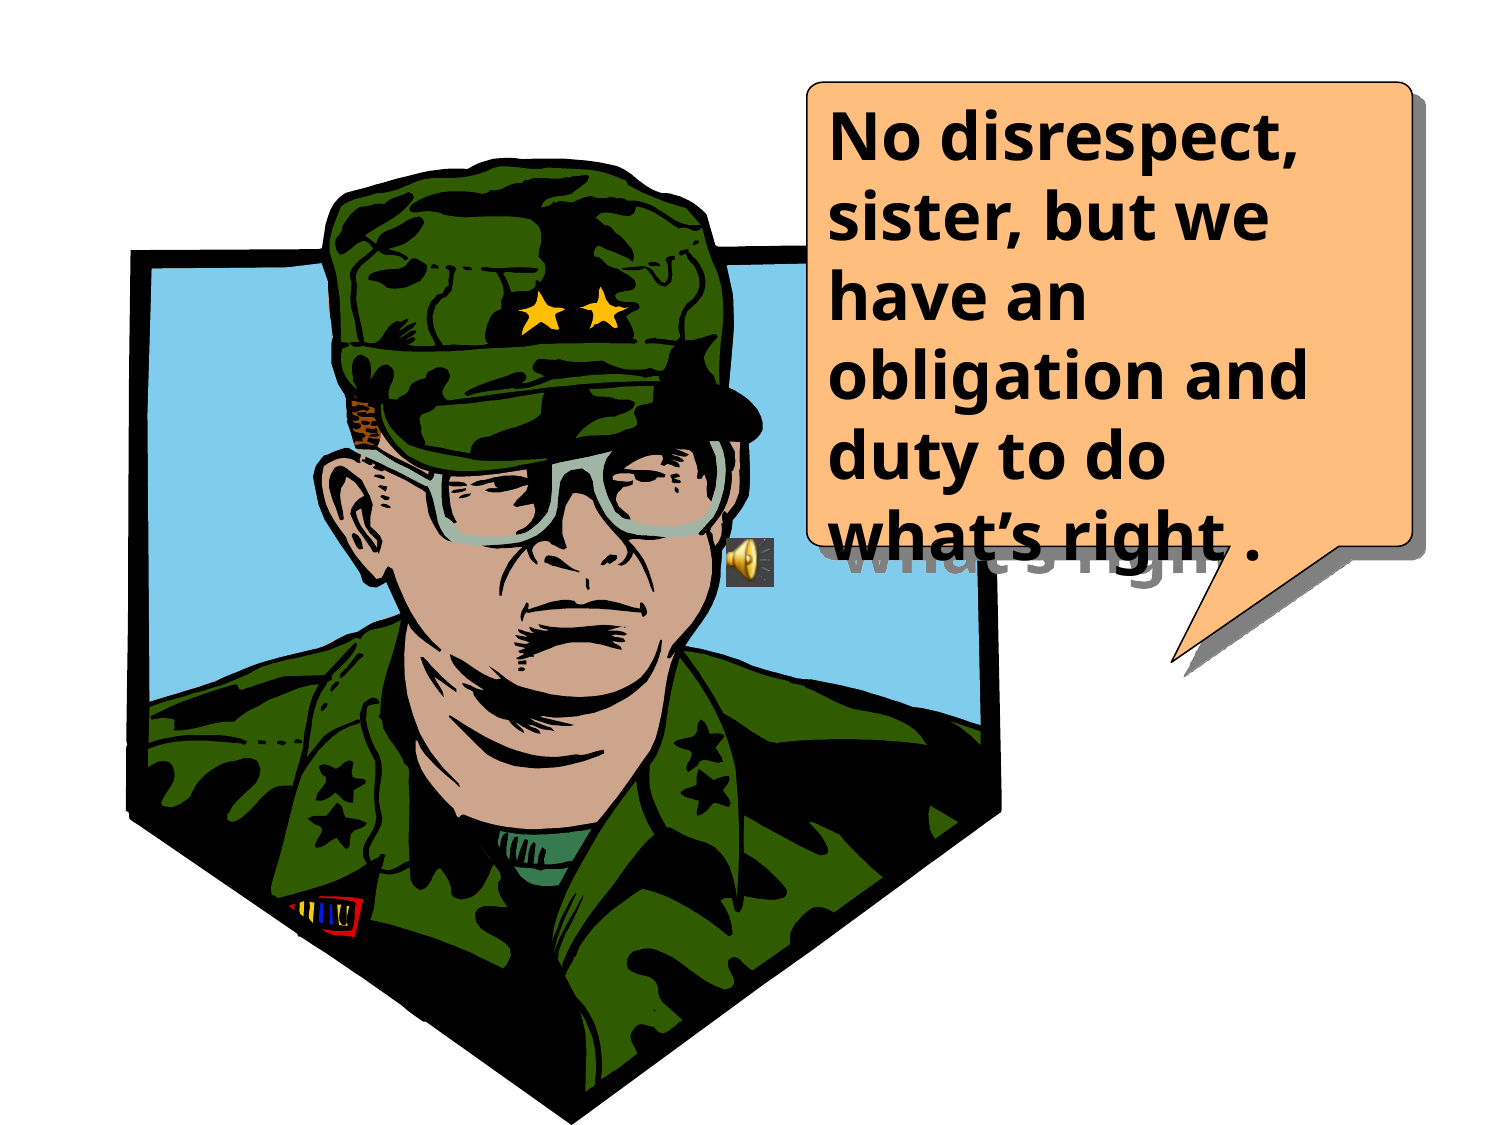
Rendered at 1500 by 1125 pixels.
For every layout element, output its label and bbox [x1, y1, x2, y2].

picture [724, 537, 776, 588]
text_box [0, 0, 1500, 1125]
